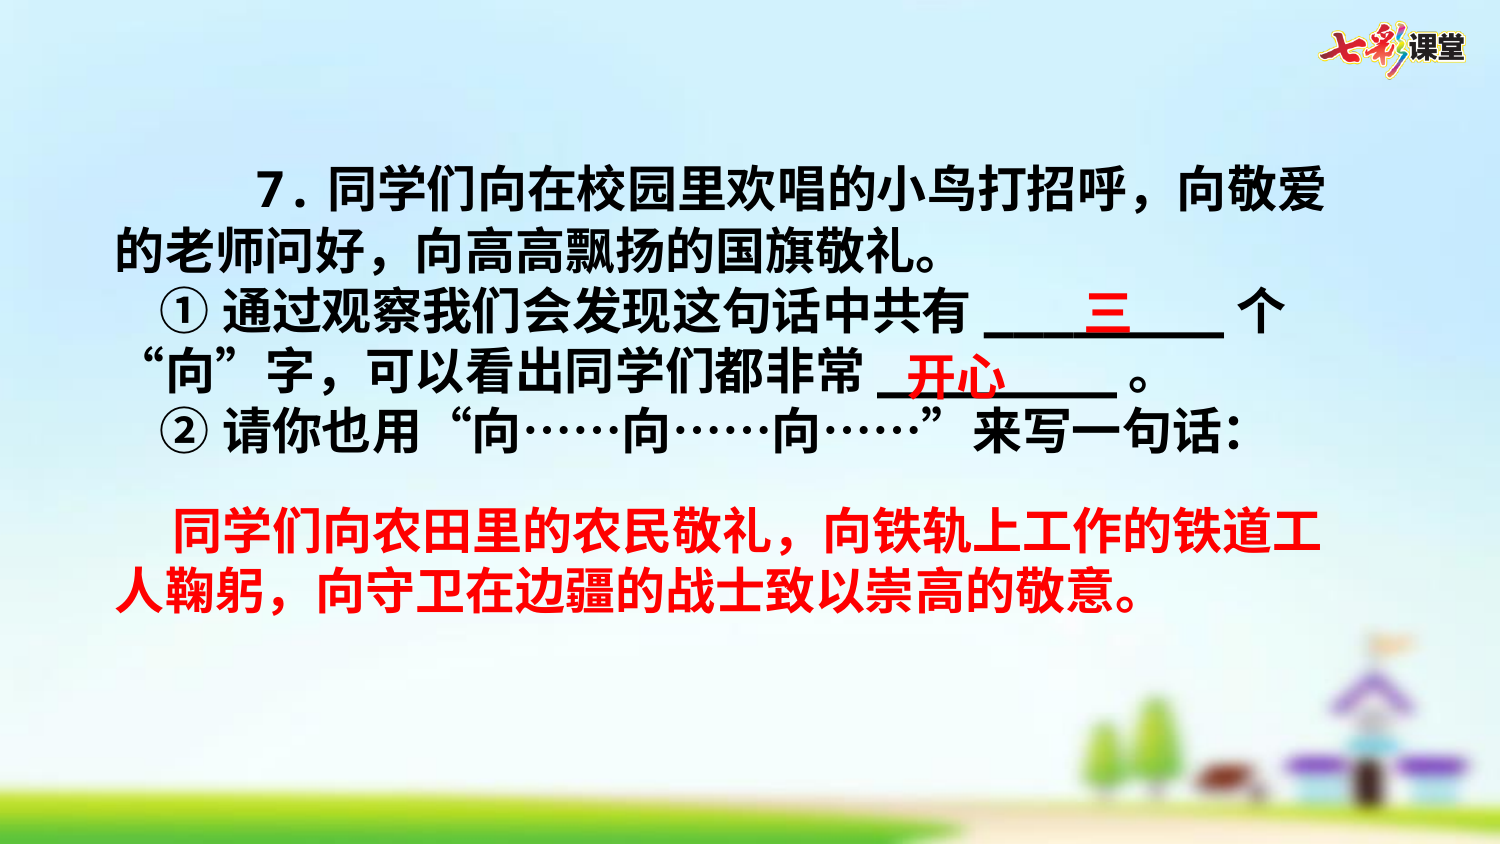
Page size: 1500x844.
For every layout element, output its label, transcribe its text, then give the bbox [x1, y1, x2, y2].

text_box 7.同学们向在校园里欢唱的小鸟打招呼，向敬爱的老师问好，向高高飘扬的国旗敬礼。 ①通过观察我们会发现这句话中共有________个“向”字，可以看出同学们都非常________。 ②请你也用“向……向……向……”来写一句话： [100, 141, 1388, 547]
text_box 三 [1068, 273, 1199, 349]
text_box 开心 [891, 338, 1046, 413]
text_box 同学们向农田里的农民敬礼，向铁轨上工作的铁道工人鞠躬，向守卫在边疆的战士致以崇高的敬意。 [100, 492, 1365, 628]
picture [0, 0, 1500, 844]
